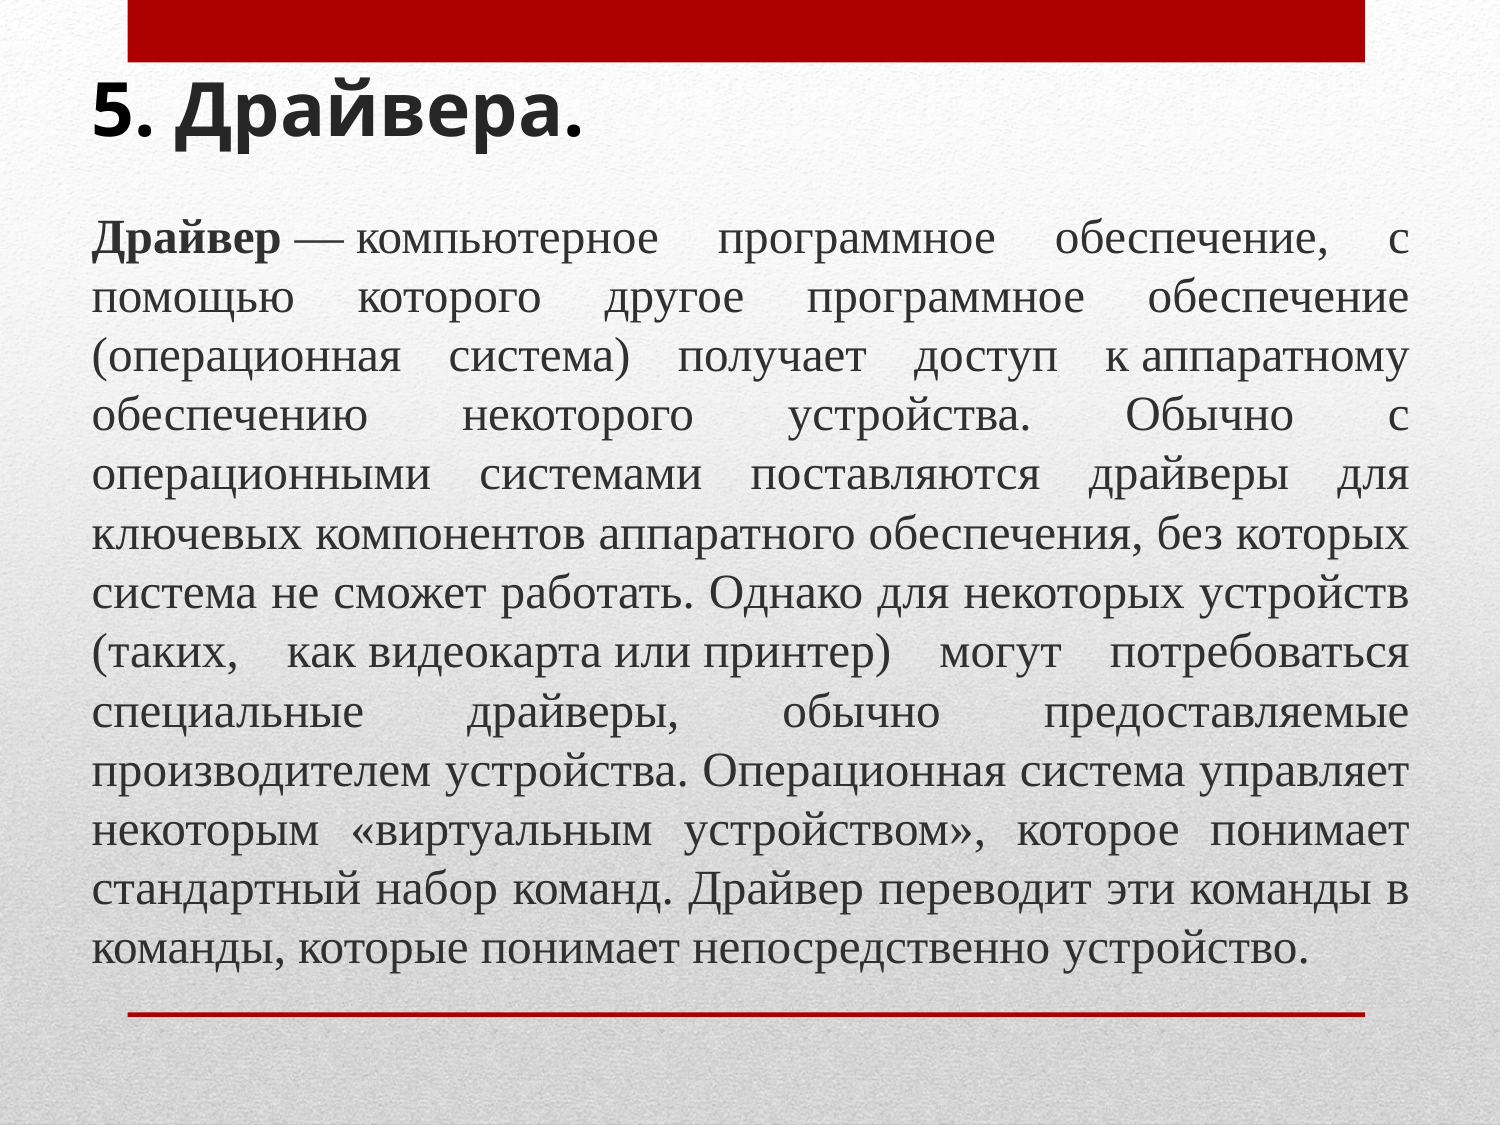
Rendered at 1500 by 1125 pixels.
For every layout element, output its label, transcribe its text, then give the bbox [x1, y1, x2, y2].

title 5. Драйвера. [76, 0, 1483, 160]
list Драйвер — компьютерное программное обеспечение, с помощью которого другое программное обеспечение (операционная система) получает доступ к аппаратному обеспечению некоторого устройства. Обычно с операционными системами поставляются драйверы для ключевых компонентов аппаратного обеспечения, без которых система не сможет работать. Однако для некоторых устройств (таких, как видеокарта или принтер) могут потребоваться специальные драйверы, обычно предоставляемые производителем устройства. Операционная система управляет некоторым «виртуальным устройством», которое понимает стандартный набор команд. Драйвер переводит эти команды в команды, которые понимает непосредственно устройство. [76, 196, 1425, 1027]
